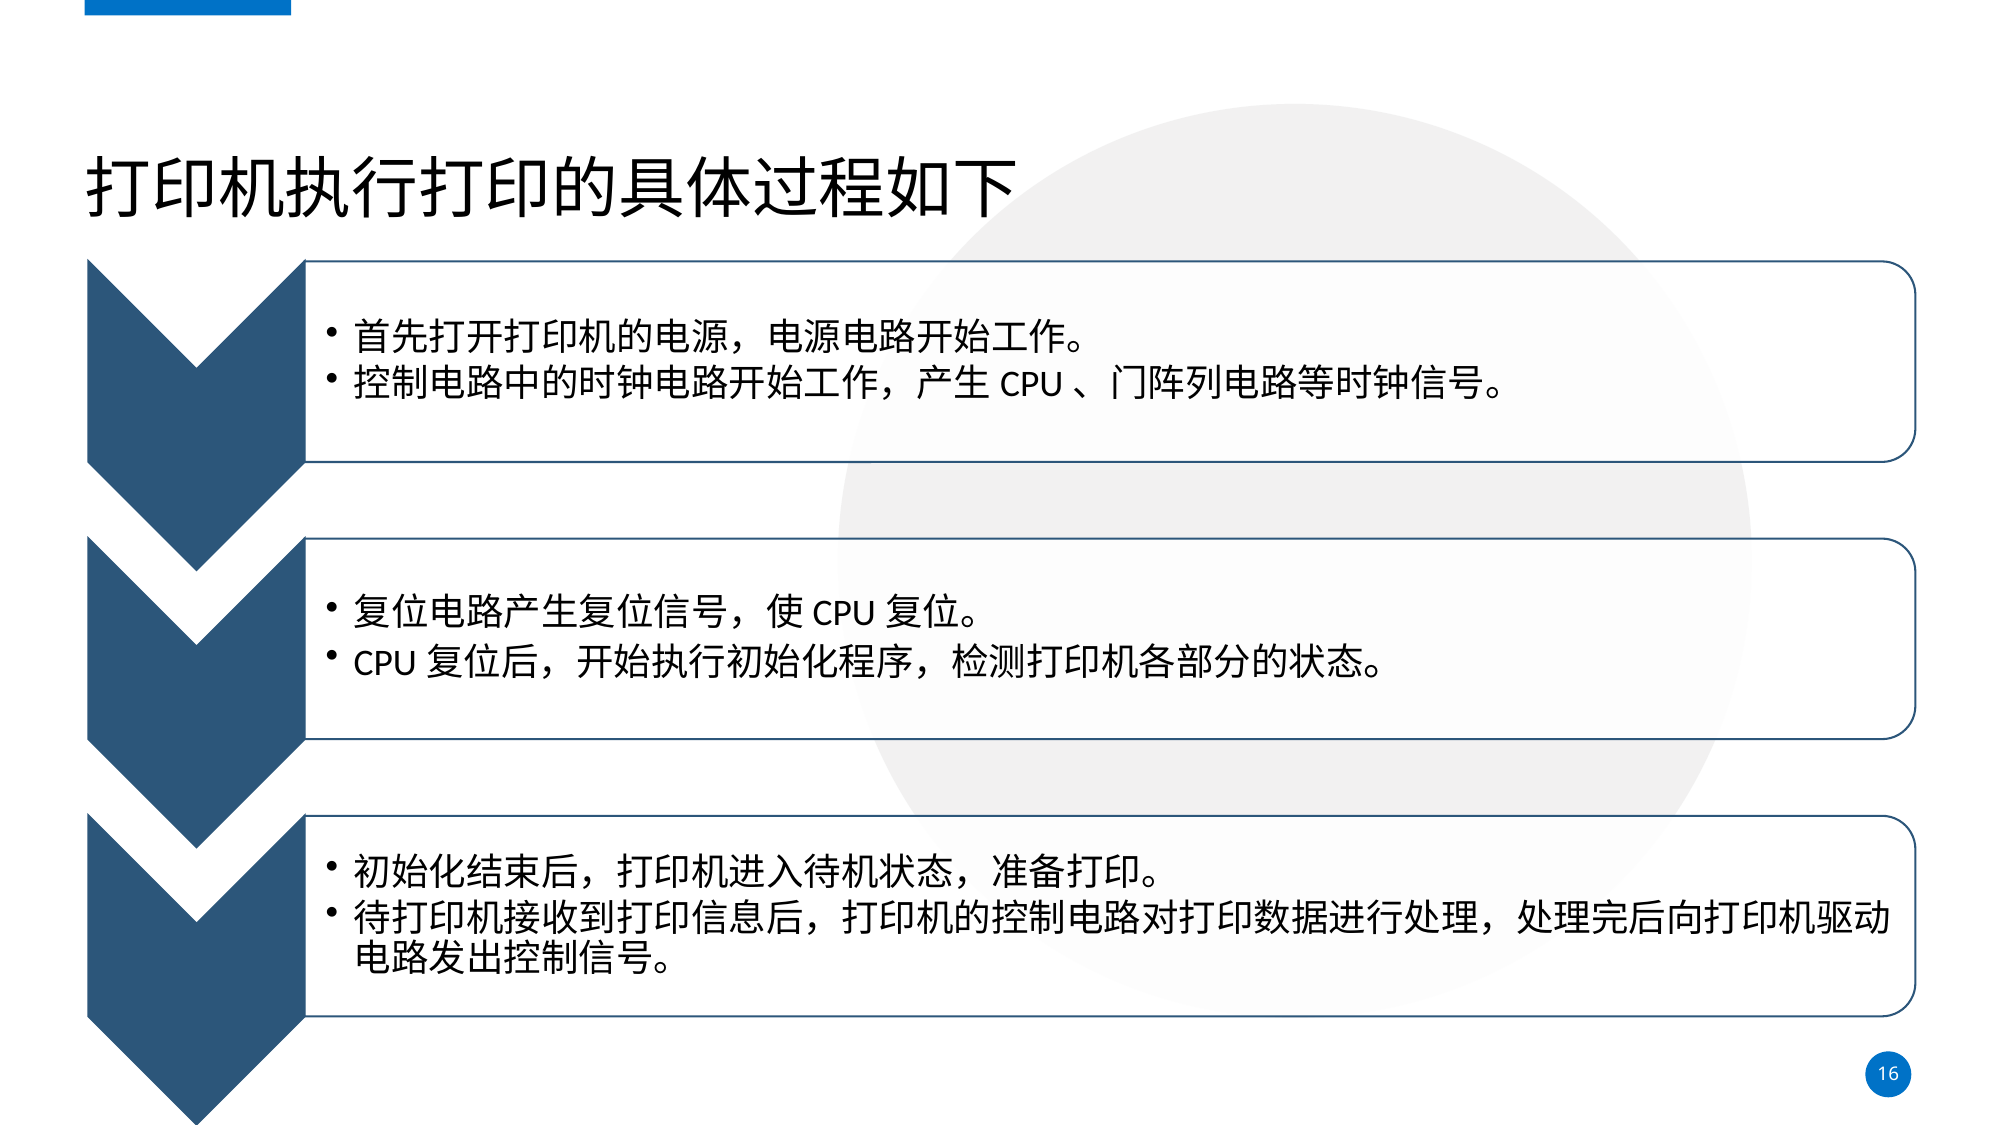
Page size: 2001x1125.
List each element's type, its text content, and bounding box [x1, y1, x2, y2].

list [88, 260, 1916, 1125]
title 打印机执行打印的具体过程如下 [84, 81, 1304, 300]
